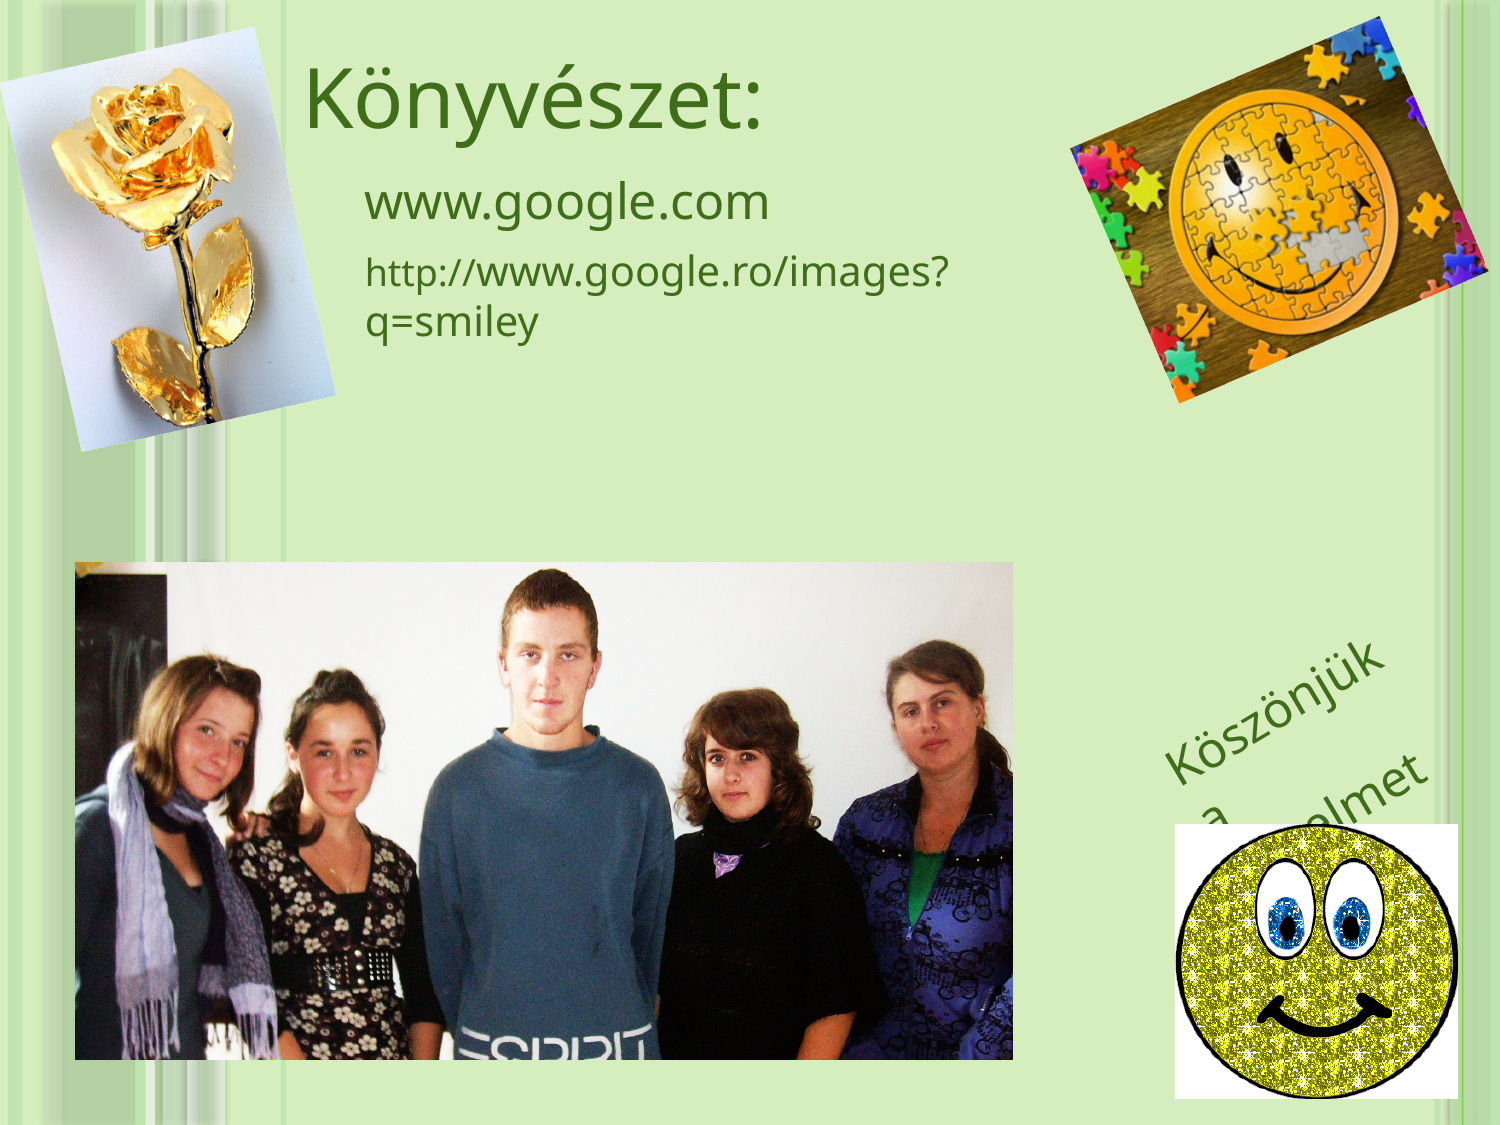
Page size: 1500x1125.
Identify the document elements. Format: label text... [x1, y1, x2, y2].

text_box Könyvészet: [287, 37, 825, 153]
text_box http://www.google.ro/images?q=smiley [350, 237, 1000, 353]
text_box Köszönjük a figyelmet [1137, 600, 1485, 821]
picture [1174, 824, 1459, 1099]
picture [1070, 17, 1488, 403]
text_box www.google.com [349, 162, 1038, 238]
picture [0, 27, 336, 451]
picture [74, 561, 1013, 1060]
